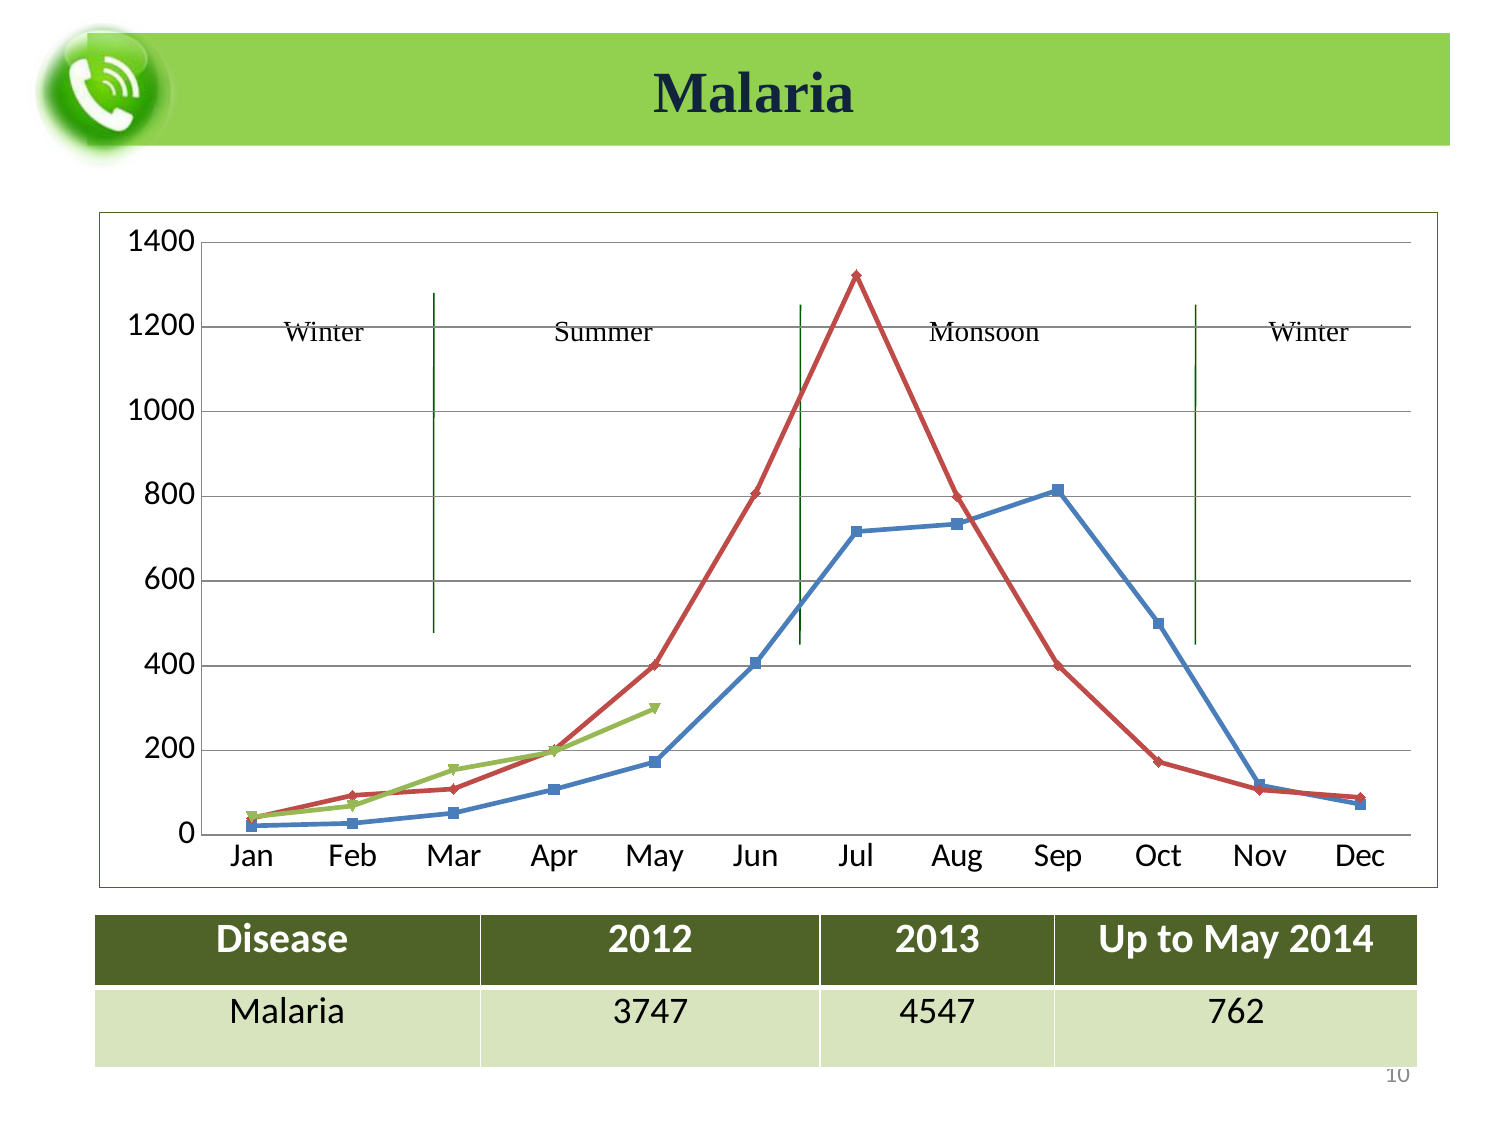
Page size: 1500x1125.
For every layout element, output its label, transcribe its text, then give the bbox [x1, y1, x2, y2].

table_cell 3747 [481, 990, 819, 1067]
table_cell 762 [1055, 990, 1417, 1067]
table_cell 4547 [821, 990, 1054, 1067]
chart [99, 212, 1438, 888]
table_header Disease [95, 915, 480, 985]
table_header 2012 [481, 915, 819, 985]
table_cell Malaria [95, 990, 480, 1067]
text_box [21, 12, 1451, 176]
table_header Up to May 2014 [1055, 915, 1417, 985]
slide_number 10 [1074, 1042, 1425, 1103]
table_header 2013 [821, 915, 1054, 985]
